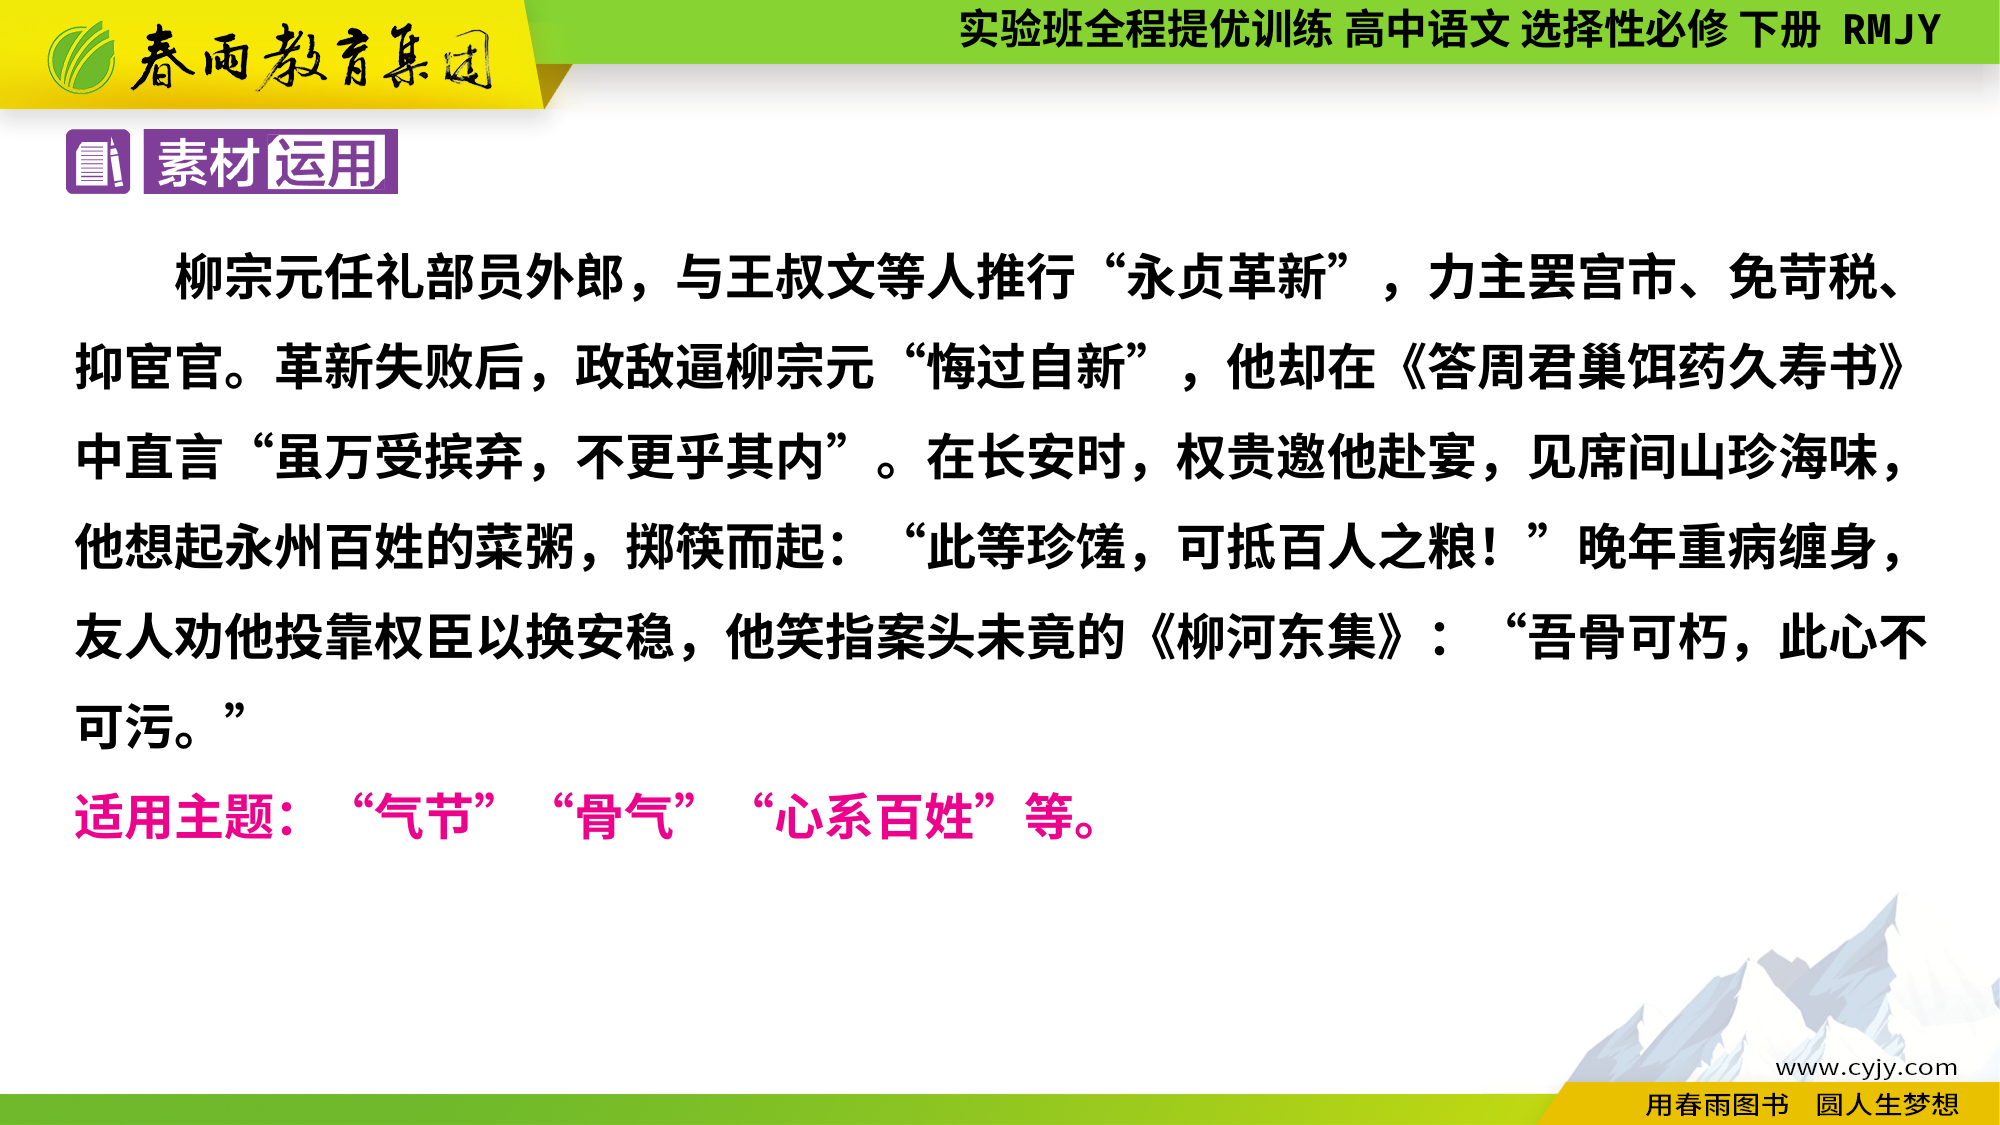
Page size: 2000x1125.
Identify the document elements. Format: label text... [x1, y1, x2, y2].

list 柳宗元任礼部员外郎，与王叔文等人推行“永贞革新”，力主罢宫市、免苛税、抑宦官。革新失败后，政敌逼柳宗元“悔过自新”，他却在《答周君巢饵药久寿书》中直言“虽万受摈弃，不更乎其内”。在长安时，权贵邀他赴宴，见席间山珍海味，他想起永州百姓的菜粥，掷筷而起：“此等珍馐，可抵百人之粮！”晚年重病缠身，友人劝他投靠权臣以换安稳，他笑指案头未竟的《柳河东集》：“吾骨可朽，此心不可污。” 适用主题：“气节”“骨气”“心系百姓”等。 [59, 208, 1944, 860]
picture [0, 0, 2000, 1125]
